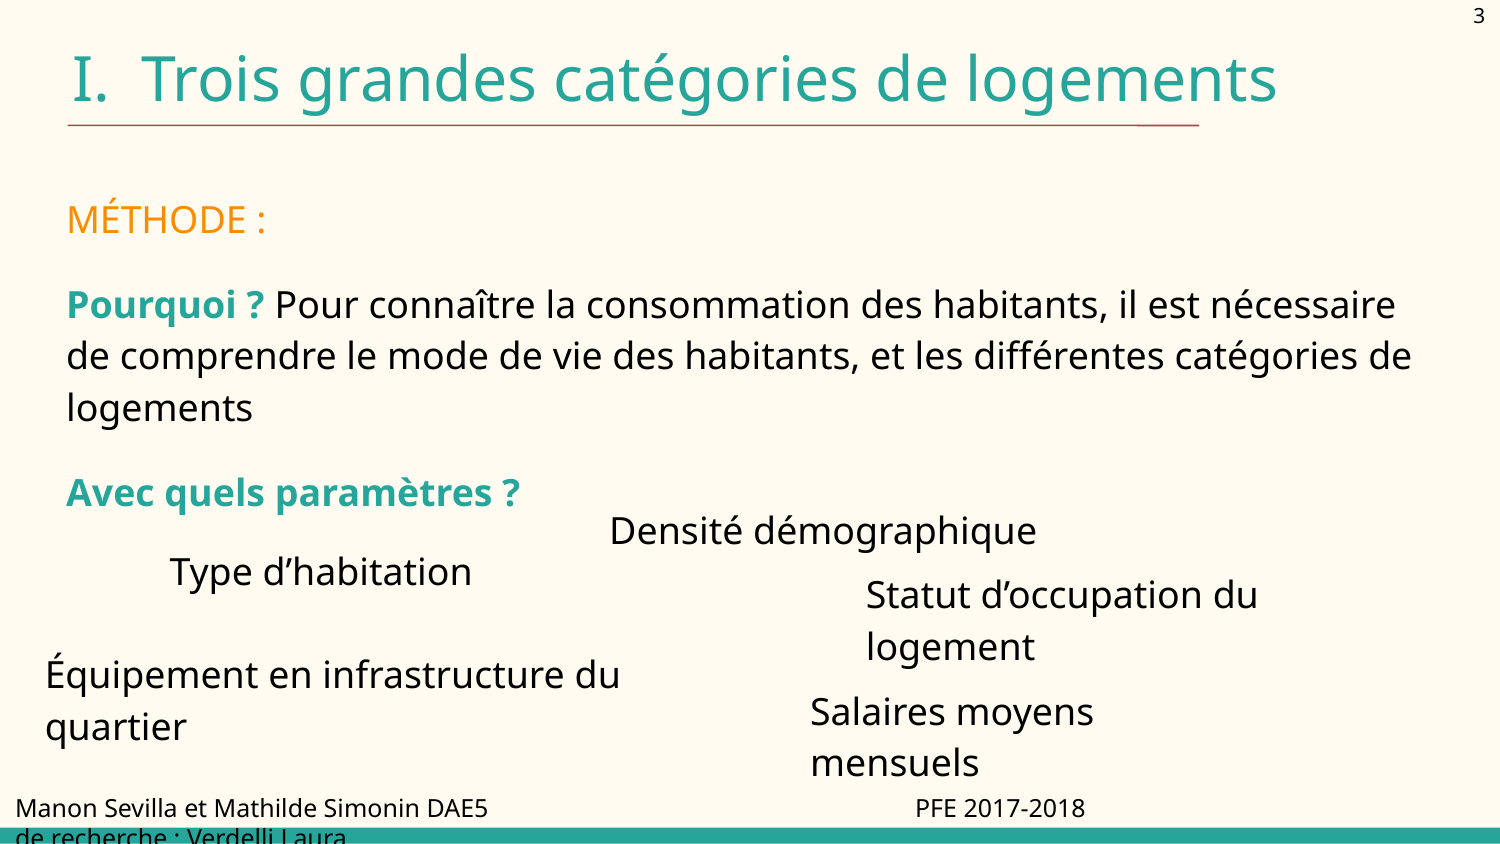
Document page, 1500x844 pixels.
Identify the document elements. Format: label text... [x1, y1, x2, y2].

list MÉTHODE : Pourquoi ? Pour connaître la consommation des habitants, il est nécessaire de comprendre le mode de vie des habitants, et les différentes catégories de logements Avec quels paramètres ? [51, 173, 1449, 732]
slide_number ‹#› [1410, 0, 1500, 49]
text_box Type d’habitation [154, 521, 648, 612]
text_box Équipement en infrastructure du quartier [29, 657, 773, 735]
text_box Statut d’occupation du logement [850, 570, 1449, 661]
text_box Densité démographique [594, 481, 1076, 571]
text_box Manon Sevilla et Mathilde Simonin DAE5 PFE 2017-2018 Directeur de recherche : Verdelli Laura [0, 777, 1500, 844]
title Trois grandes catégories de logements [51, 23, 1449, 125]
text_box Salaires moyens mensuels [795, 687, 1289, 777]
